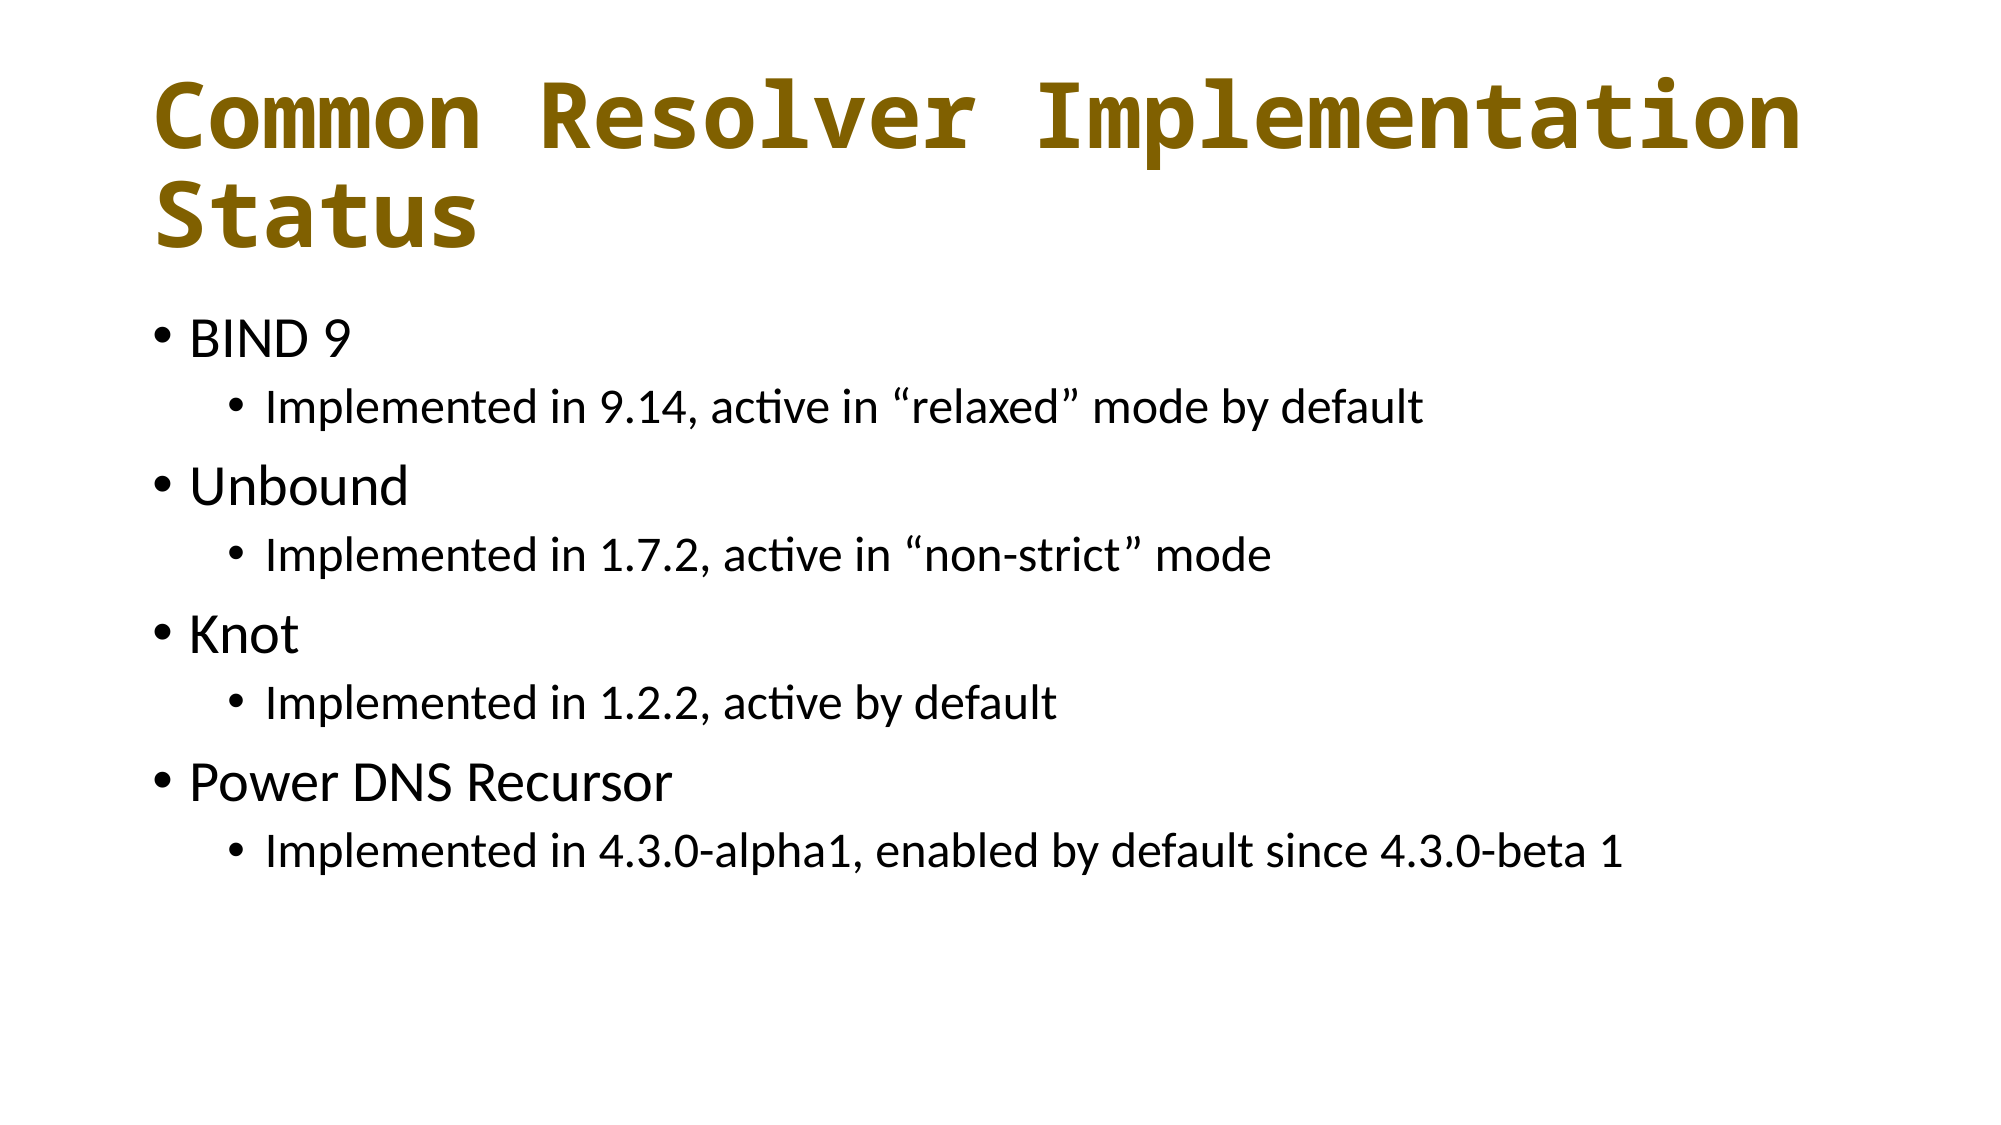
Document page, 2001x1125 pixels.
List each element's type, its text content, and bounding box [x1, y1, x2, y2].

title Common Resolver Implementation Status [137, 59, 1863, 278]
list BIND 9 Implemented in 9.14, active in “relaxed” mode by default Unbound Implemented in 1.7.2, active in “non-strict” mode Knot Implemented in 1.2.2, active by default Power DNS Recursor Implemented in 4.3.0-alpha1, enabled by default since 4.3.0-beta 1 [137, 299, 1863, 1014]
